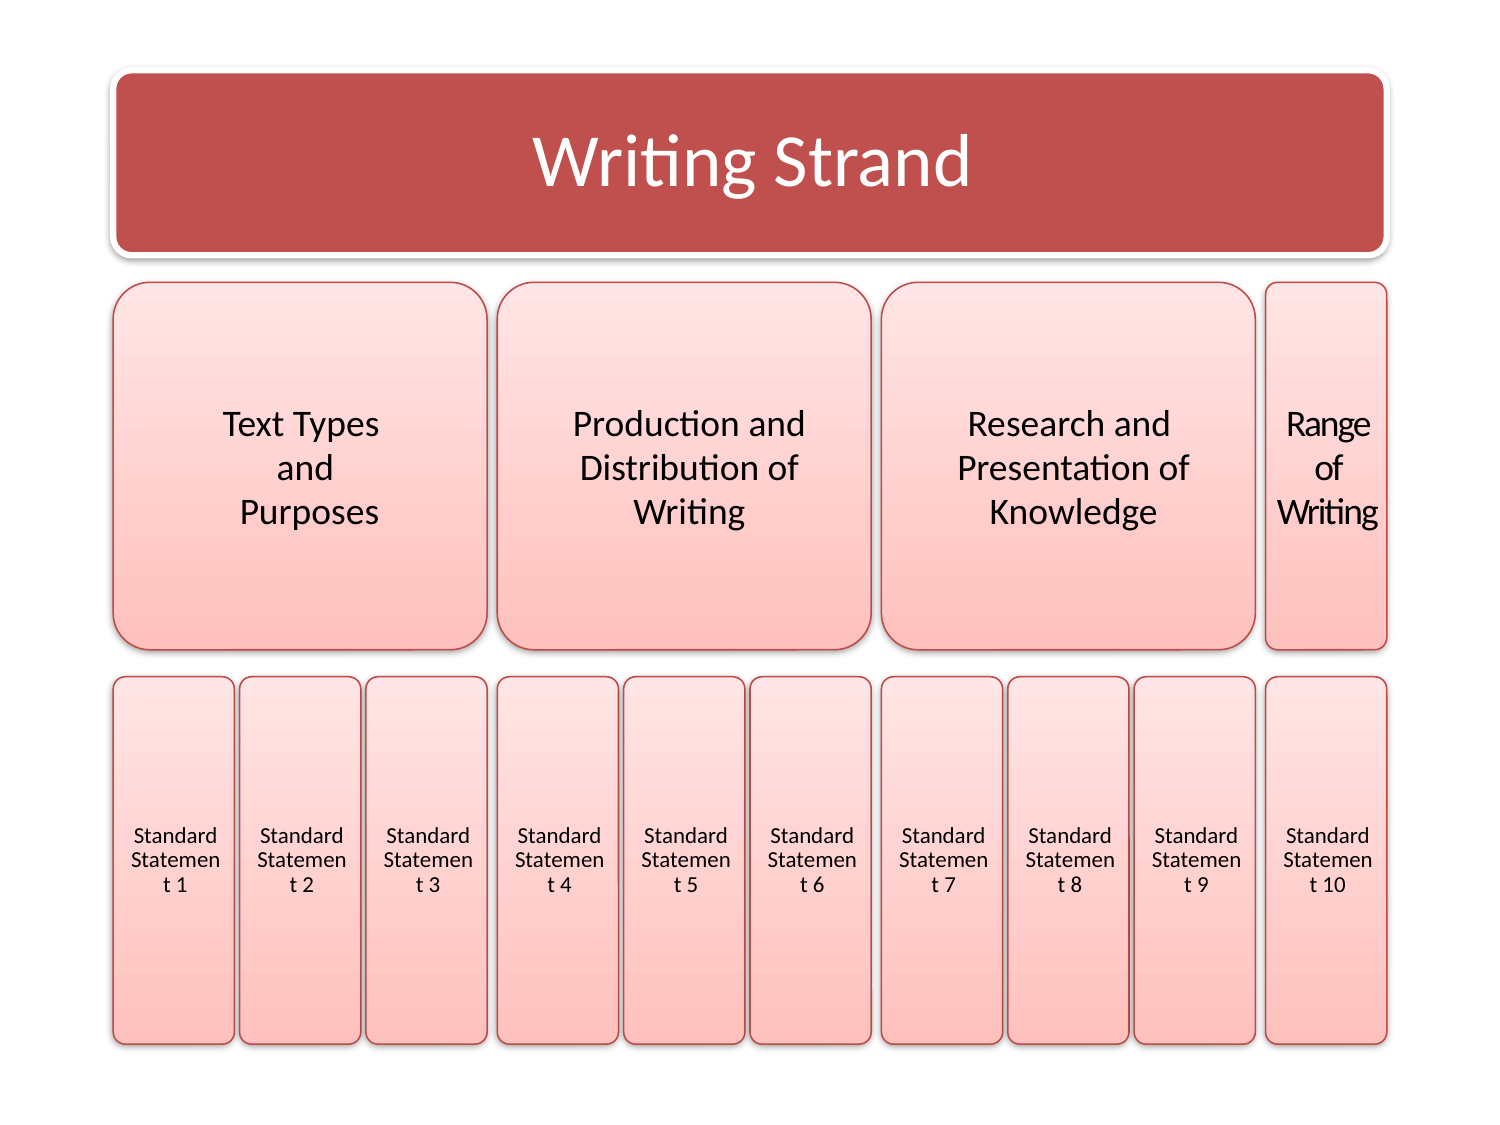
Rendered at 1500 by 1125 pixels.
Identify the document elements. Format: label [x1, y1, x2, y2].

text_box [112, 69, 1388, 1045]
